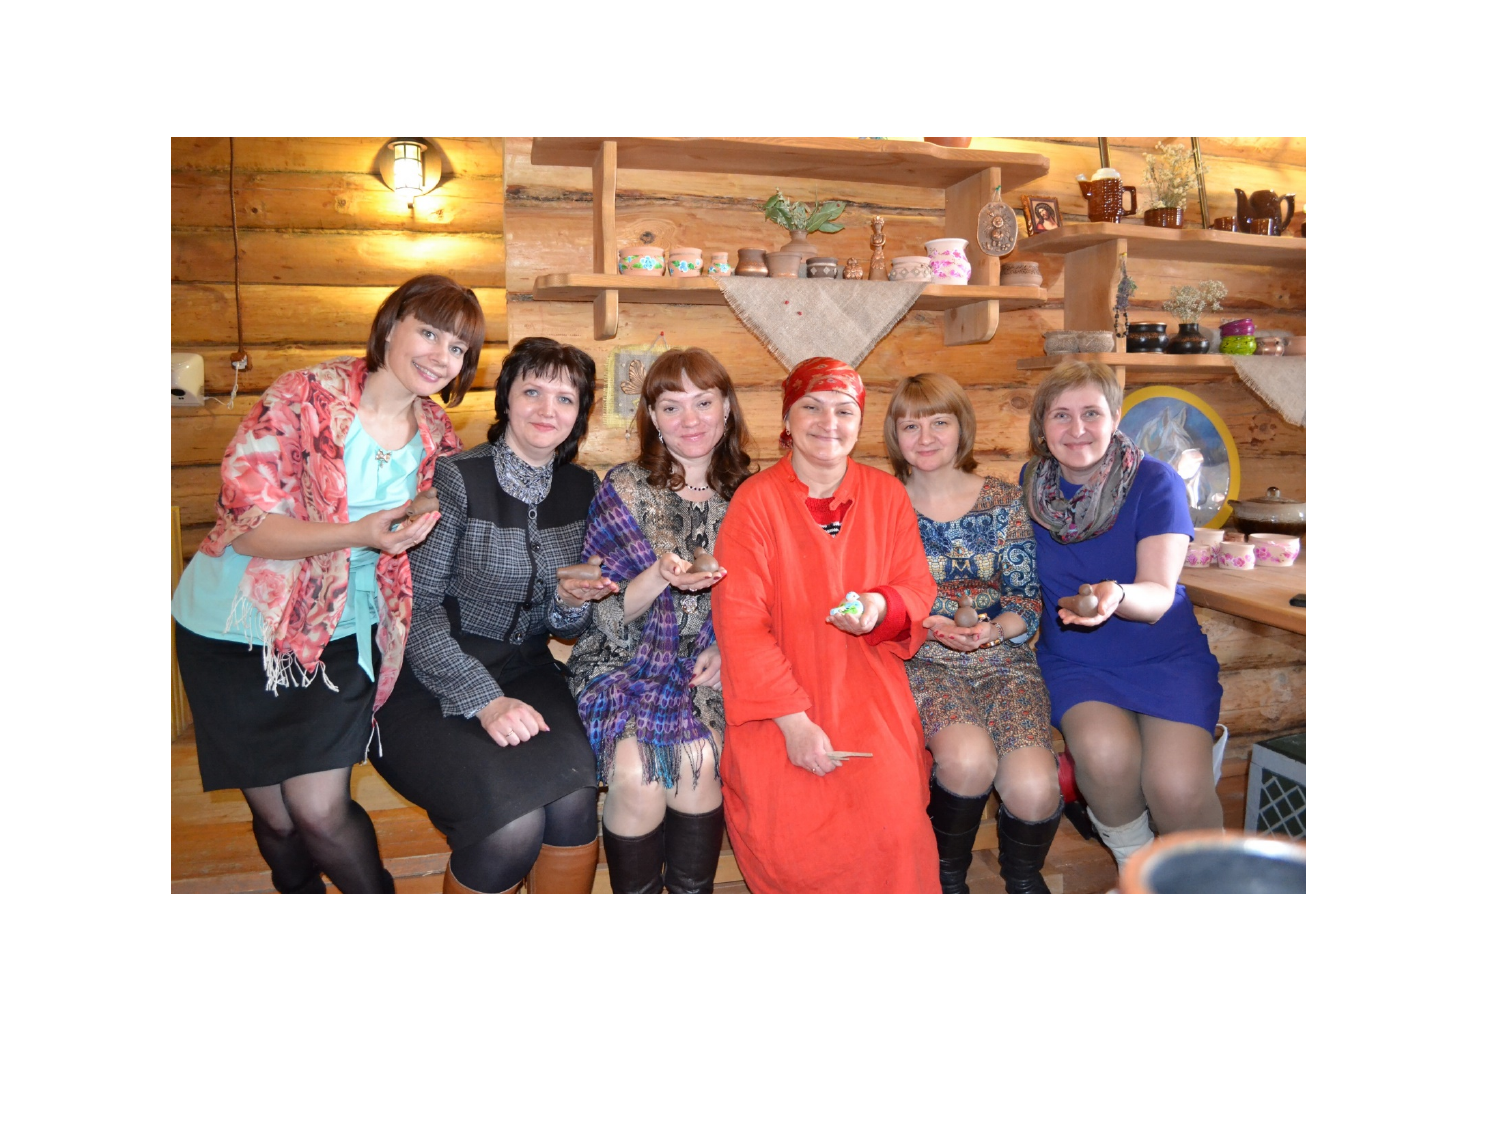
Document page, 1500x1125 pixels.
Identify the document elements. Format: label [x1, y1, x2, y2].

picture [170, 136, 1306, 894]
